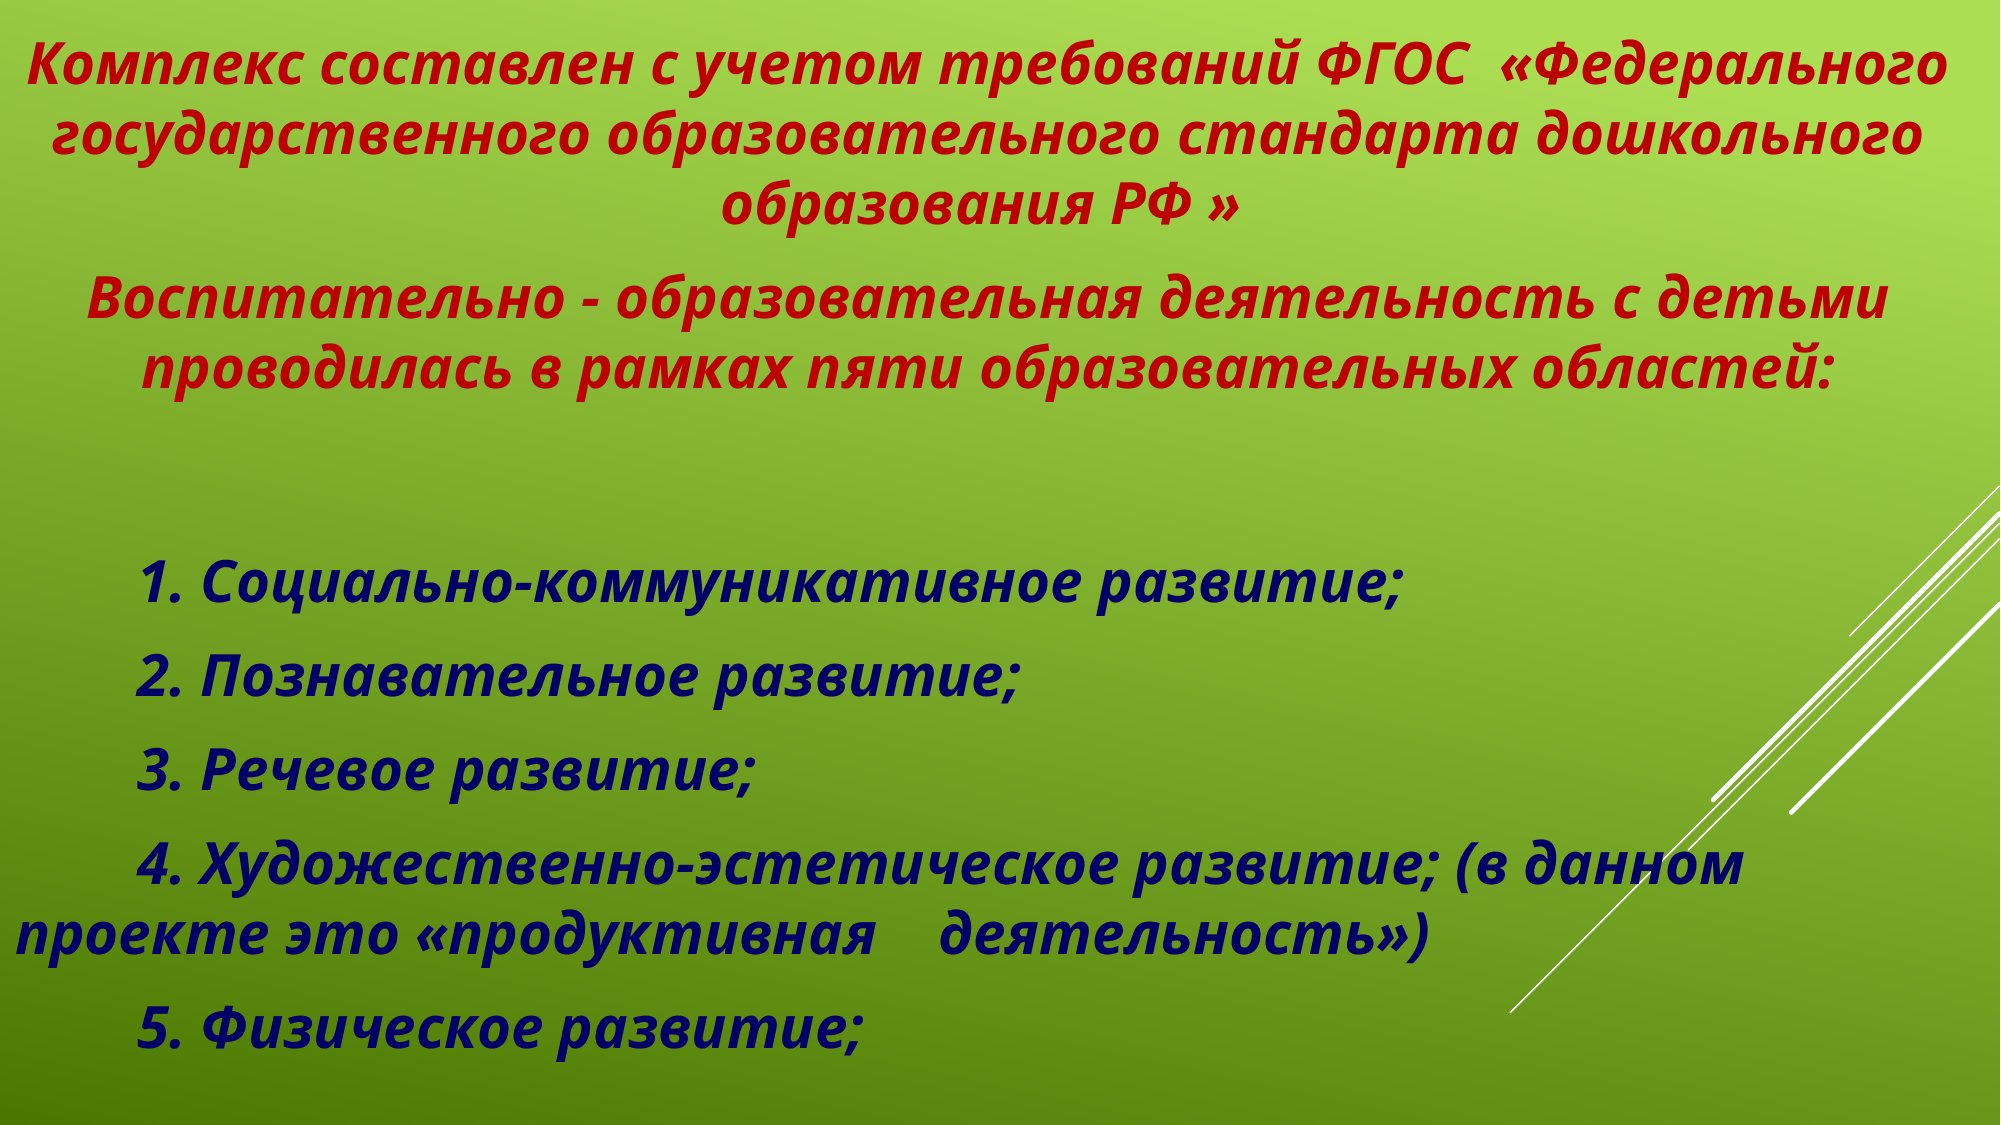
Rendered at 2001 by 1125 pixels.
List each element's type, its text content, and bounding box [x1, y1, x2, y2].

list Комплекс составлен с учетом требований ФГОС «Федерального государственного образовательного стандарта дошкольного образования РФ » Воспитательно - образовательная деятельность с детьми проводилась в рамках пяти образовательных областей: 1. Социально-коммуникативное развитие; 2. Познавательное развитие; 3. Речевое развитие; 4. Художественно-эстетическое развитие; (в данном проекте это «продуктивная деятельность») 5. Физическое развитие; [0, 18, 1977, 1125]
